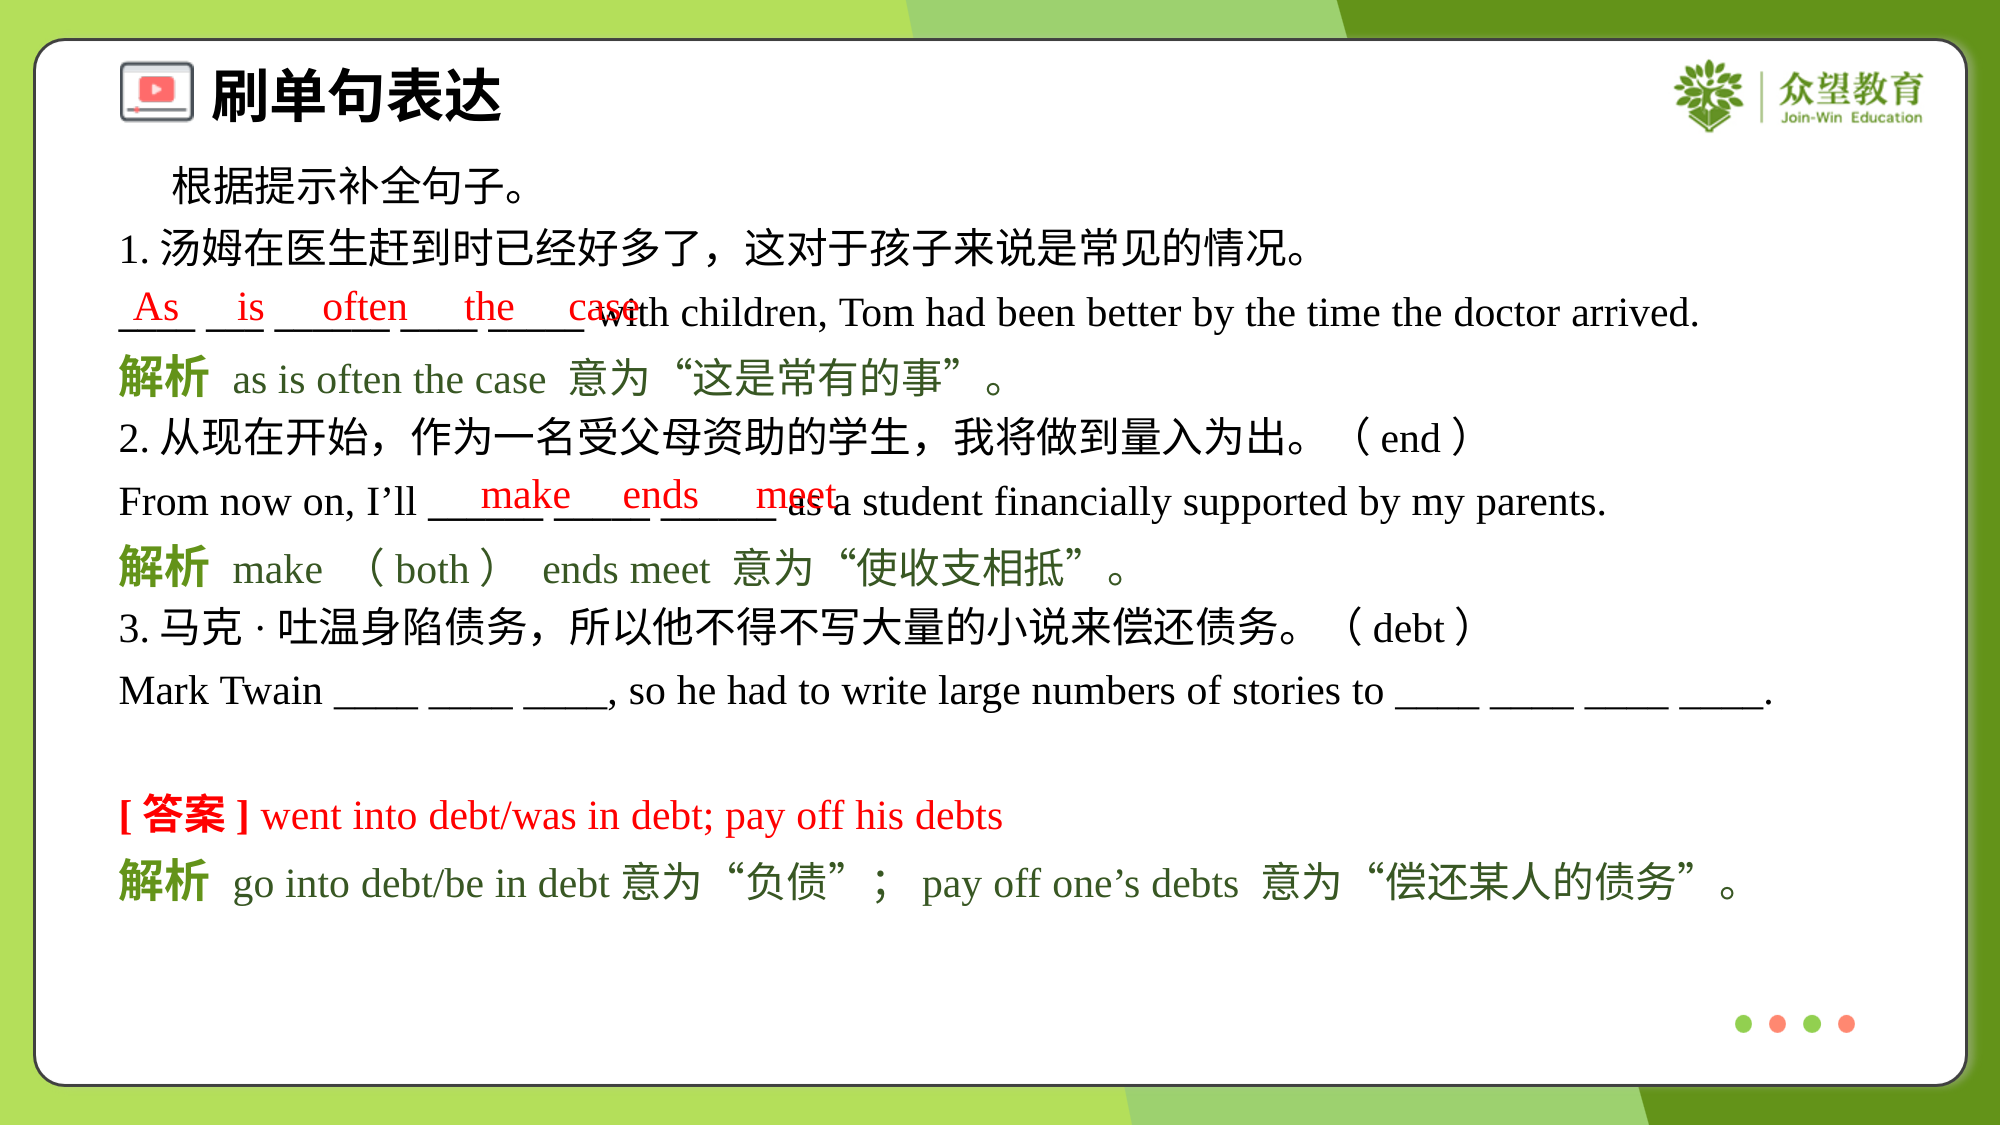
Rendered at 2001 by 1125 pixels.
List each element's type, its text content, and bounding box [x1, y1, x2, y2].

text_box ends [617, 454, 704, 513]
text_box 2.从现在开始，作为一名受父母资助的学生，我将做到量入为出。（end） From now on, I’ll ______ _____ ______ as a student financially supported by my parents. [118, 398, 1883, 518]
text_box often [317, 265, 413, 324]
text_box 3.马克·吐温身陷债务，所以他不得不写大量的小说来偿还债务。（debt） Mark Twain ____ ____ ____, so he had to write large numbers of stories to ____ ____ ____ ____. [118, 588, 1883, 771]
text_box make [476, 454, 576, 513]
text_box 解析 make （both） ends meet 意为“使收支相抵”。 [118, 523, 1883, 586]
text_box 根据提示补全句子。 1.汤姆在医生赶到时已经好多了，这对于孩子来说是常见的情况。 ____ ___ ______ ____ _____ with children, Tom had been better by the time the doctor arrived. [118, 146, 1883, 329]
text_box [答案] went into debt/was in debt; pay off his debts [118, 775, 1883, 833]
text_box meet [751, 454, 842, 513]
text_box As [128, 265, 185, 324]
text_box the [459, 265, 520, 324]
text_box is [232, 265, 270, 324]
picture [0, 0, 2000, 1125]
text_box 解析 go into debt/be in debt意为“负债”；pay off one’s debts 意为“偿还某人的债务”。 [118, 838, 1883, 901]
text_box 解析 as is often the case 意为“这是常有的事”。 [118, 334, 1883, 396]
text_box case [563, 265, 645, 324]
